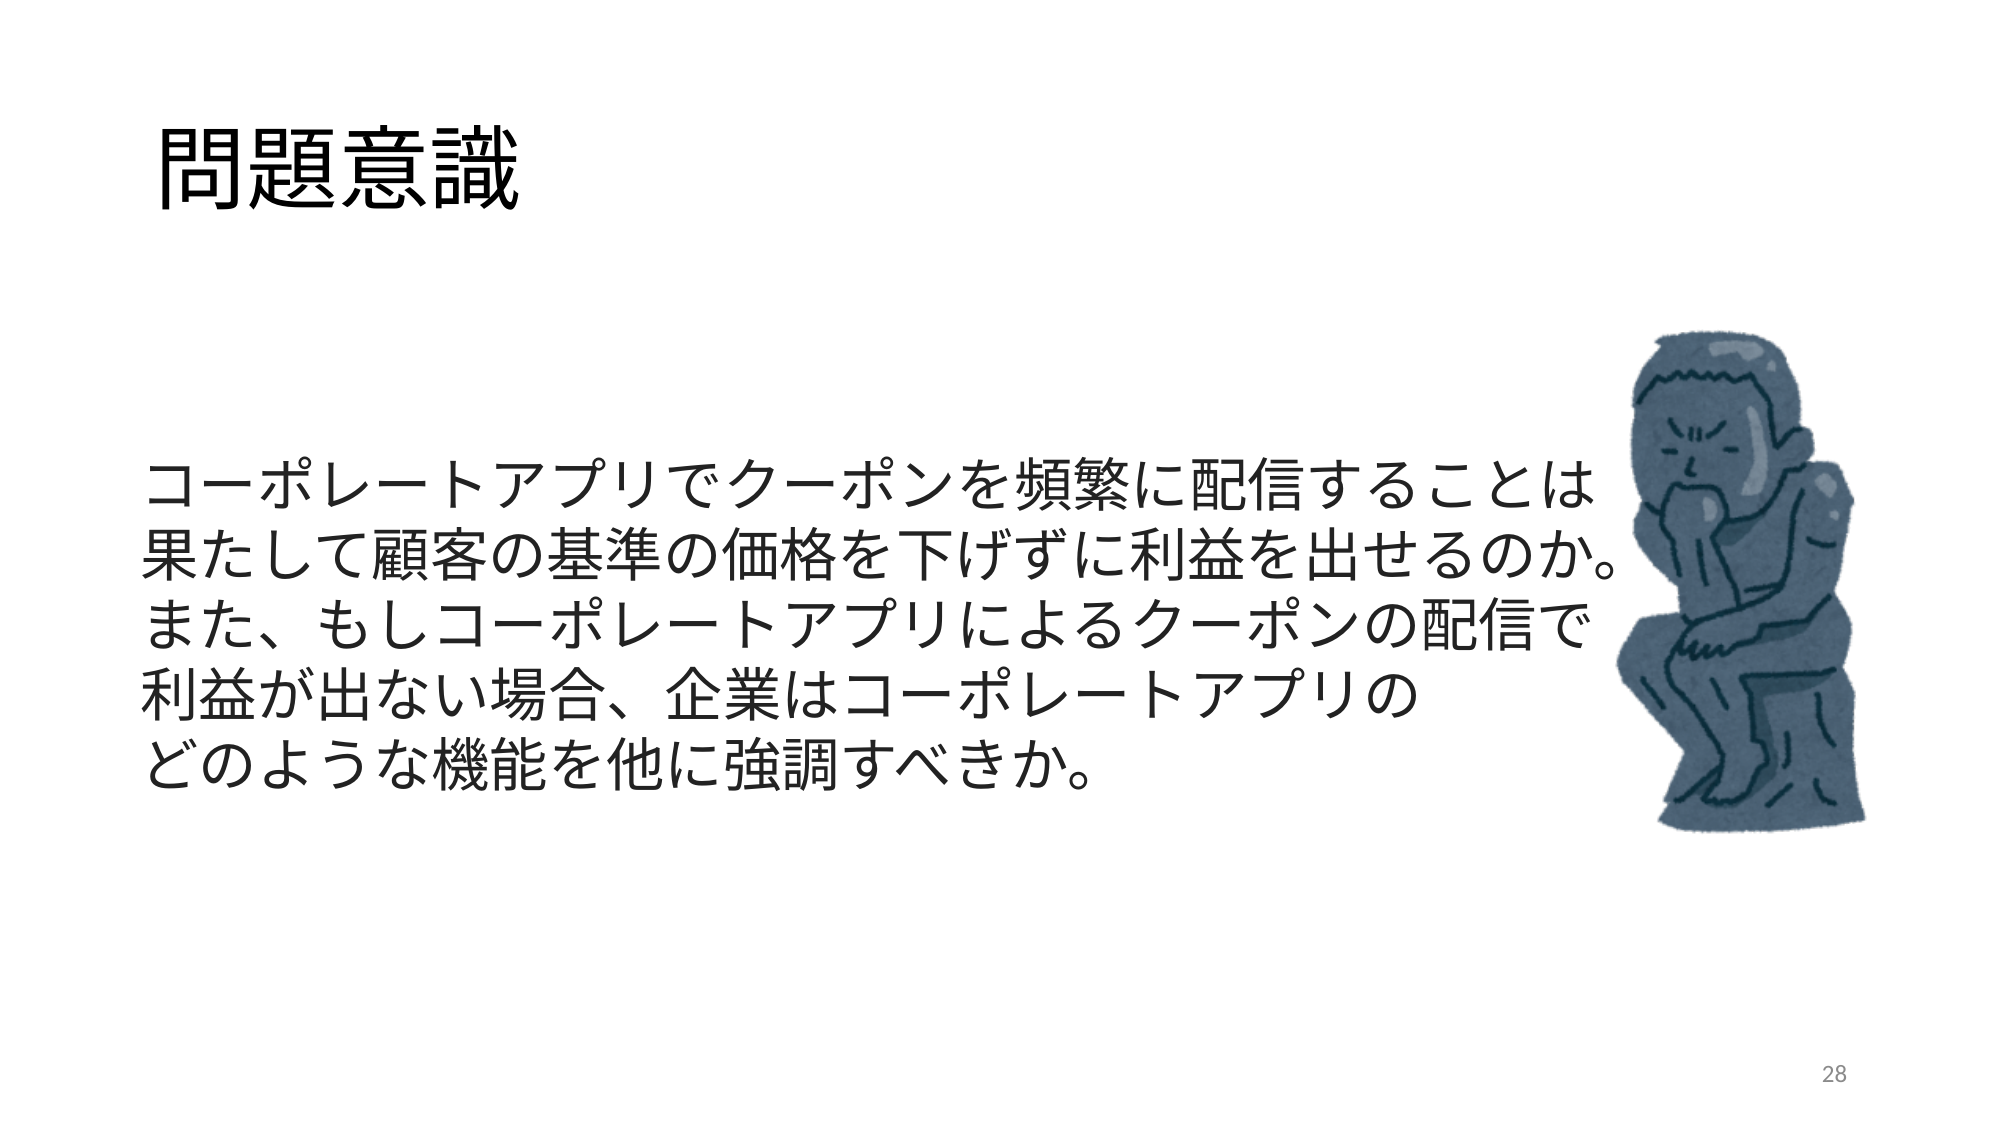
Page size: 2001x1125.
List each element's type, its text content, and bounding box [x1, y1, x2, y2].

picture [1526, 317, 1972, 846]
slide_number 28 [1412, 1042, 1863, 1103]
text_box コーポレートアプリでクーポンを頻繁に配信することは 果たして顧客の基準の価格を下げずに利益を出せるのか。 また、もしコーポレートアプリによるクーポンの配信で 利益が出ない場合、企業はコーポレートアプリの どのような機能を他に強調すべきか。 [125, 440, 1526, 806]
text_box 問題意識 [139, 102, 881, 228]
